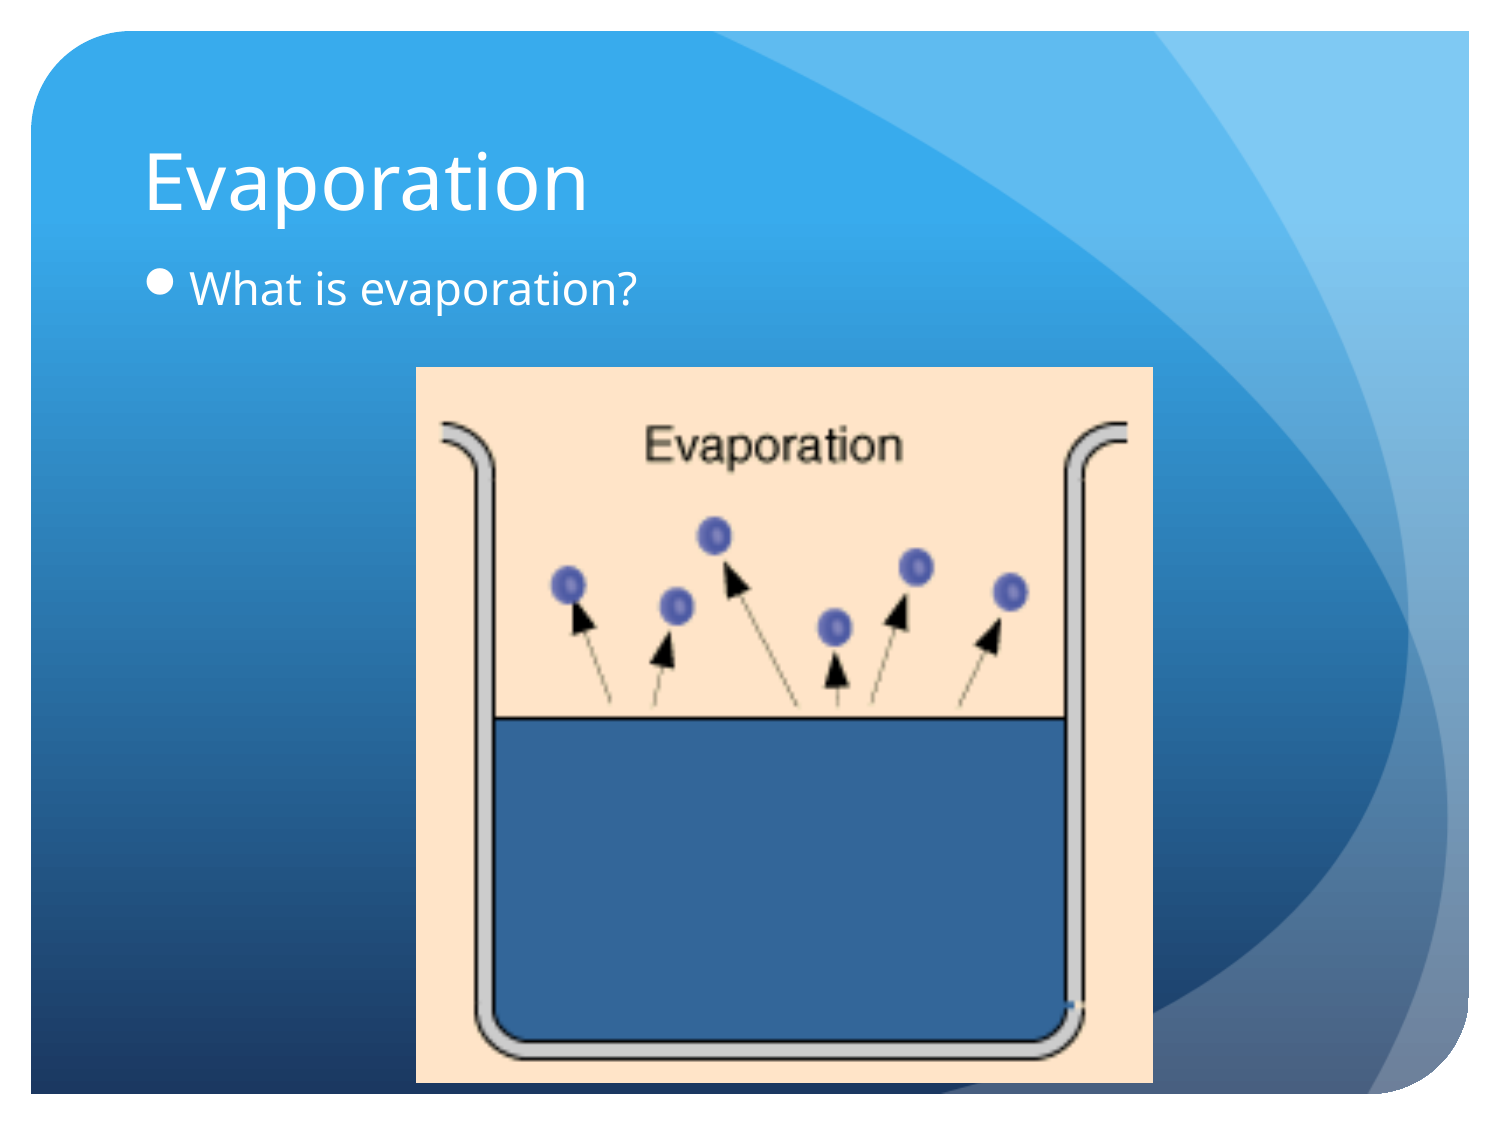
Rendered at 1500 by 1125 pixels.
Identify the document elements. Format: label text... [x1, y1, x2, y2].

picture [24, 30, 1473, 1094]
title Evaporation [127, 62, 1372, 234]
list What is evaporation? [127, 252, 1372, 348]
